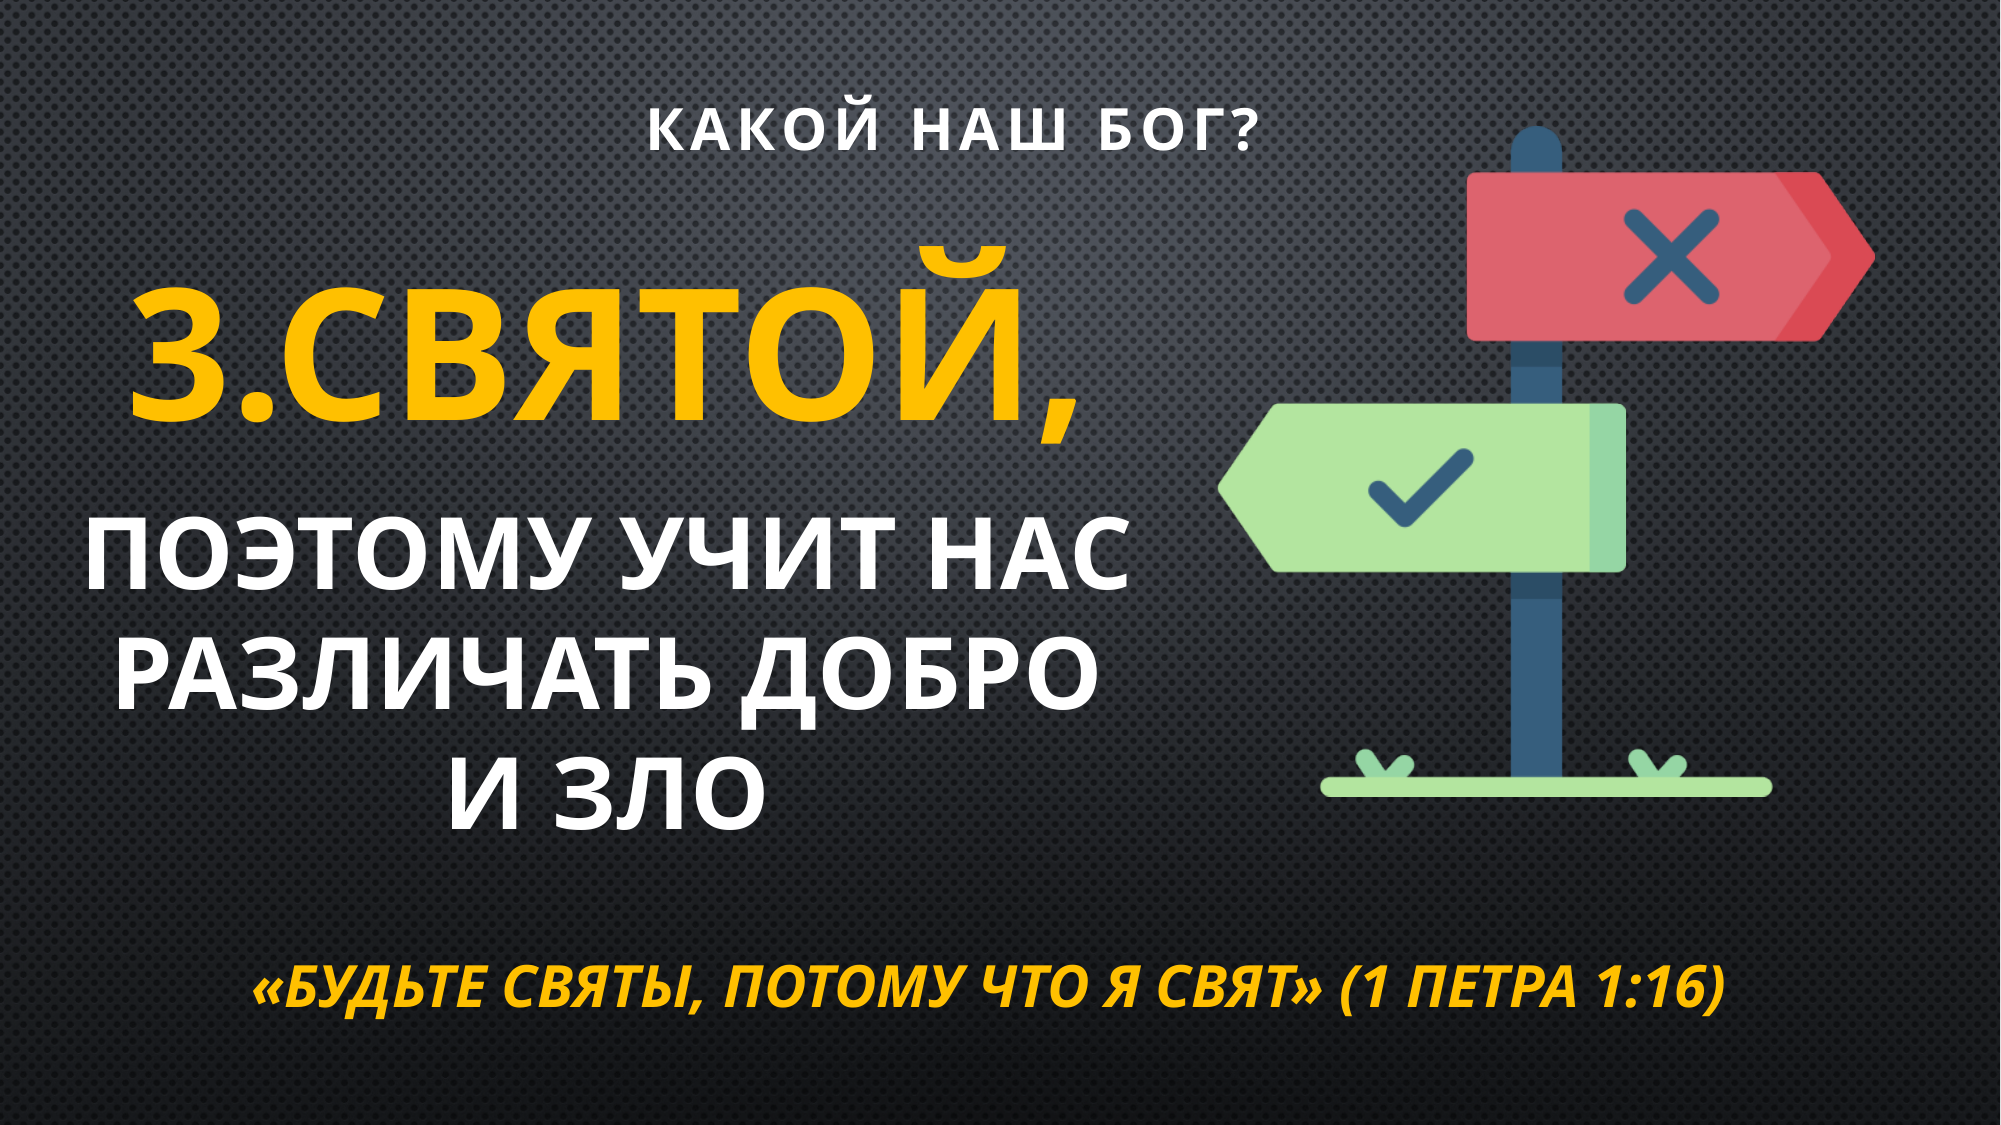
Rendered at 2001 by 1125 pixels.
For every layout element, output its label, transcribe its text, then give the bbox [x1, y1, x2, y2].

subtitle 3.Святой, поэтому учит нас различать добро и зло [56, 229, 1158, 484]
text_box КАКОЙ НАШ БОГ? [327, 84, 1578, 170]
text_box «будьте святы, потому что Я свят» (1 ПЕТРА 1:16) [11, 941, 1968, 1043]
picture [1211, 126, 1882, 797]
